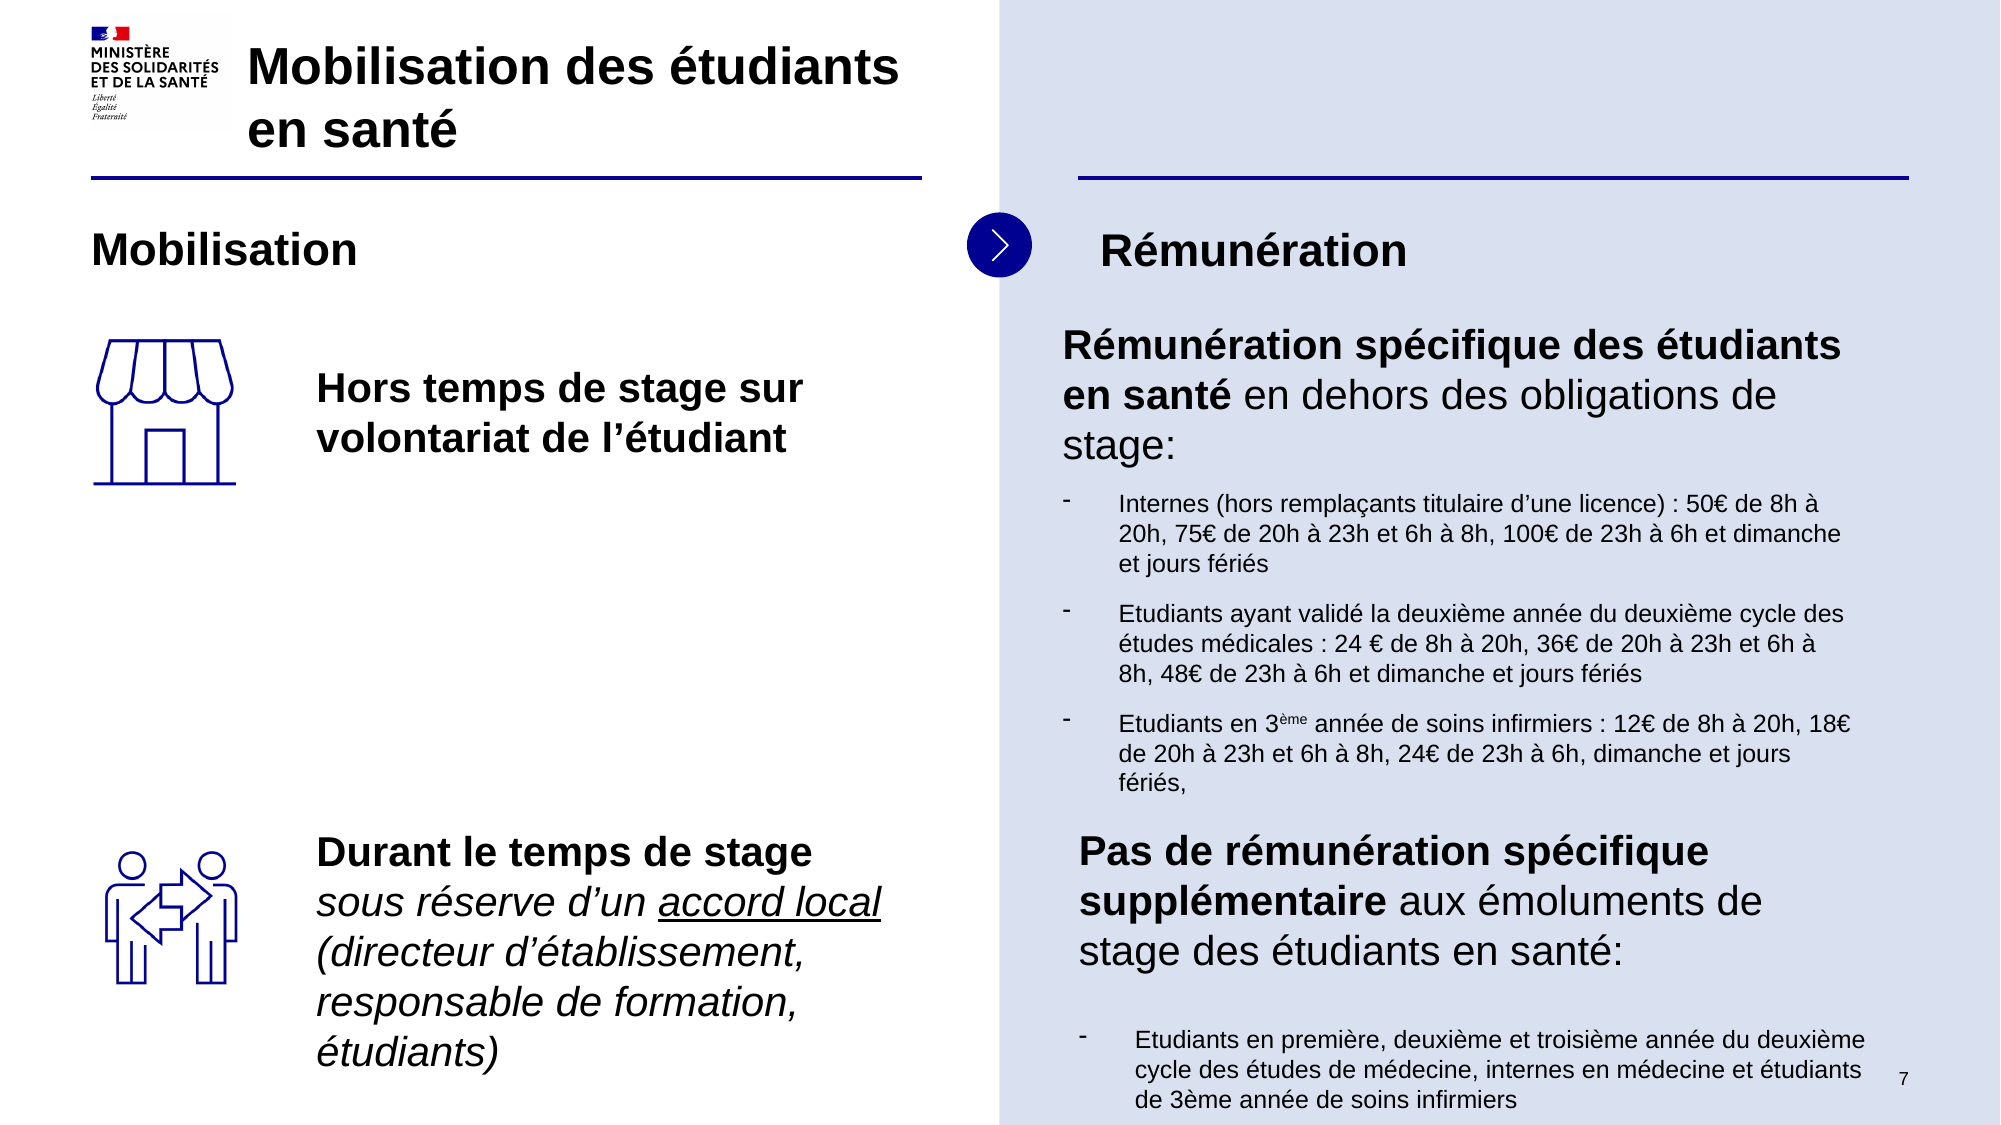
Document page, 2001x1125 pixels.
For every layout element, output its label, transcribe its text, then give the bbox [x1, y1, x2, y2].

picture [103, 850, 238, 985]
picture [90, 13, 232, 133]
text_box Rémunération [1100, 220, 1921, 276]
title Mobilisation des étudiants en santé [247, 32, 922, 159]
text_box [966, 212, 1033, 278]
picture [90, 338, 238, 486]
text_box Hors temps de stage sur volontariat de l’étudiant [301, 353, 884, 469]
text_box Durant le temps de stage sous réserve d’un accord local (directeur d’établissement, responsable de formation, étudiants) [301, 817, 911, 1083]
text_box Rémunération spécifique des étudiants en santé en dehors des obligations de stage: Internes (hors remplaçants titulaire d’une licence) : 50€ de 8h à 20h, 75€ de 20h à 23h et 6h à 8h, 100€ de 23h à 6h et dimanche et jours fériés Etudiants ayant validé la deuxième année du deuxième cycle des études médicales : 24 € de 8h à 20h, 36€ de 20h à 23h et 6h à 8h, 48€ de 23h à 6h et dimanche et jours fériés Etudiants en 3ème année de soins infirmiers : 12€ de 8h à 20h, 18€ de 20h à 23h et 6h à 8h, 24€ de 23h à 6h, dimanche et jours fériés, [1047, 310, 1869, 427]
text_box Mobilisation [91, 219, 758, 275]
text_box Pas de rémunération spécifique supplémentaire aux émoluments de stage des étudiants en santé: Etudiants en première, deuxième et troisième année du deuxième cycle des études de médecine, internes en médecine et étudiants de 3ème année de soins infirmiers [1064, 816, 1885, 985]
